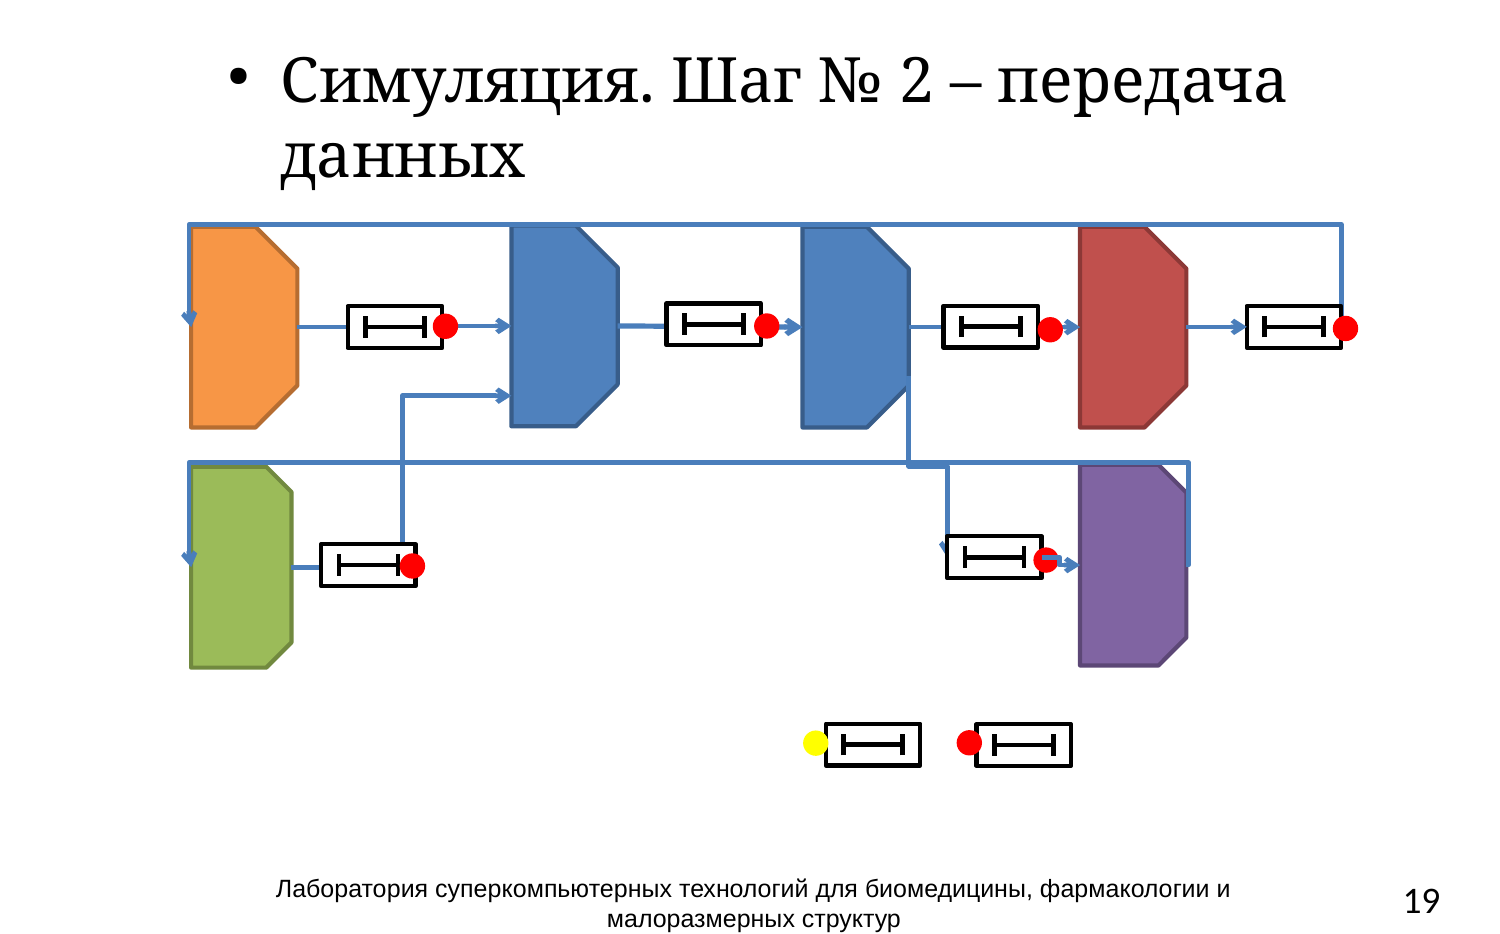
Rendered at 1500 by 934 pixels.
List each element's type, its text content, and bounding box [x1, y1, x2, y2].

text_box [762, 313, 780, 325]
text_box Лаборатория суперкомпьютерных технологий для биомедицины, фармакологии и малоразмерных структур [171, 864, 1338, 915]
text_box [666, 303, 762, 346]
text_box [511, 229, 618, 326]
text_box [347, 306, 443, 349]
text_box [193, 467, 291, 565]
text_box [511, 328, 618, 427]
text_box [1038, 317, 1063, 326]
text_box [193, 229, 298, 326]
text_box [1080, 328, 1187, 428]
text_box [191, 328, 298, 428]
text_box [947, 536, 1042, 579]
title Симуляция. Шаг № 2 – передача данных [75, 29, 1425, 201]
text_box 19 [1387, 868, 1473, 918]
text_box [1080, 229, 1187, 326]
text_box [802, 328, 909, 428]
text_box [976, 724, 1072, 766]
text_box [908, 375, 948, 558]
text_box [1080, 467, 1184, 565]
text_box [1342, 315, 1359, 342]
text_box [1042, 568, 1056, 573]
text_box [825, 723, 921, 766]
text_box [943, 305, 1038, 348]
text_box [1038, 330, 1063, 343]
text_box [416, 568, 425, 579]
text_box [291, 395, 512, 568]
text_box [1246, 305, 1342, 348]
text_box [803, 730, 825, 756]
text_box [762, 328, 780, 339]
text_box [956, 730, 976, 756]
text_box [191, 568, 292, 668]
text_box [443, 328, 458, 339]
text_box [443, 313, 458, 325]
text_box [802, 229, 909, 326]
text_box [1080, 568, 1187, 666]
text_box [321, 544, 416, 587]
text_box [1042, 547, 1058, 555]
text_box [1041, 557, 1080, 566]
